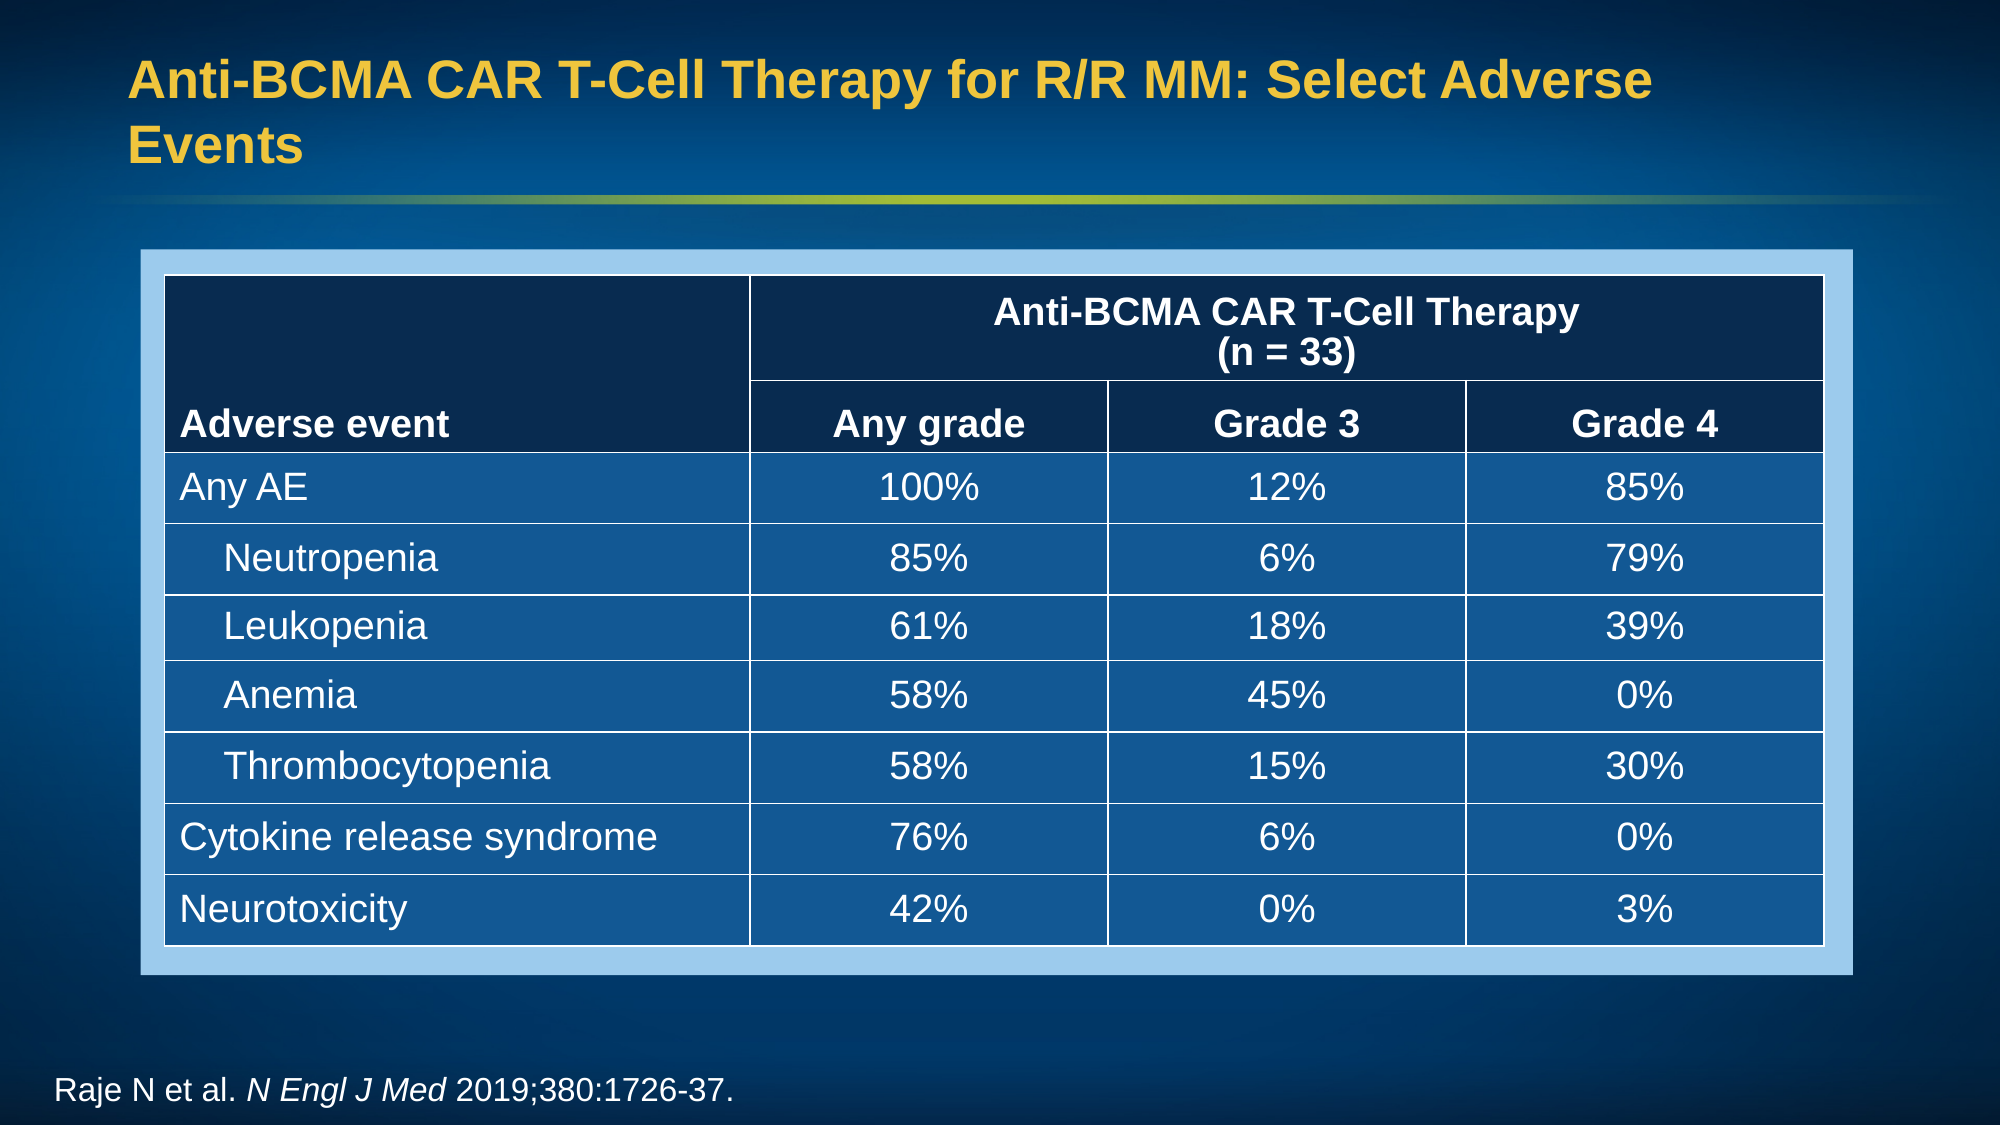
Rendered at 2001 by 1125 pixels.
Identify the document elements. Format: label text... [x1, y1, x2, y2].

table_cell 85% [1467, 453, 1823, 523]
table_cell 0% [1467, 804, 1823, 874]
table_cell 0% [1467, 661, 1823, 731]
table_cell 61% [751, 596, 1107, 660]
table_cell Grade 4 [1467, 381, 1823, 452]
table_cell 100% [751, 453, 1107, 523]
table_header Anti-BCMA CAR T-Cell Therapy (n = 33) [751, 276, 1823, 380]
table_cell 39% [1467, 596, 1823, 660]
table_cell 42% [751, 875, 1107, 945]
table_header Adverse event [165, 276, 749, 452]
table_cell Thrombocytopenia [165, 733, 749, 803]
table_cell 76% [751, 804, 1107, 874]
table_cell 45% [1109, 661, 1465, 731]
table_cell Neutropenia [165, 524, 749, 594]
table_cell 0% [1109, 875, 1465, 945]
table_cell 15% [1109, 733, 1465, 803]
text_box Anti-BCMA CAR T-Cell Therapy for R/R MM: Select Adverse Events [112, 37, 1850, 225]
table_cell 79% [1467, 524, 1823, 594]
text_box Raje N et al. N Engl J Med 2019;380:1726-37. [23, 1043, 1824, 1123]
table_cell 30% [1467, 733, 1823, 803]
table_cell 6% [1109, 804, 1465, 874]
table_cell 18% [1109, 596, 1465, 660]
picture [0, 0, 2000, 1125]
table_cell Any AE [165, 453, 749, 523]
table_cell 6% [1109, 524, 1465, 594]
table_cell Neurotoxicity [165, 875, 749, 945]
table_cell 58% [751, 733, 1107, 803]
table_cell 3% [1467, 875, 1823, 945]
table_cell 85% [751, 524, 1107, 594]
table_cell Leukopenia [165, 596, 749, 660]
table_cell Cytokine release syndrome [165, 804, 749, 874]
table_cell Anemia [165, 661, 749, 731]
table_cell 12% [1109, 453, 1465, 523]
table_cell Grade 3 [1109, 381, 1465, 452]
table_cell Any grade [751, 381, 1107, 452]
table_cell 58% [751, 661, 1107, 731]
text_box [140, 249, 1853, 976]
